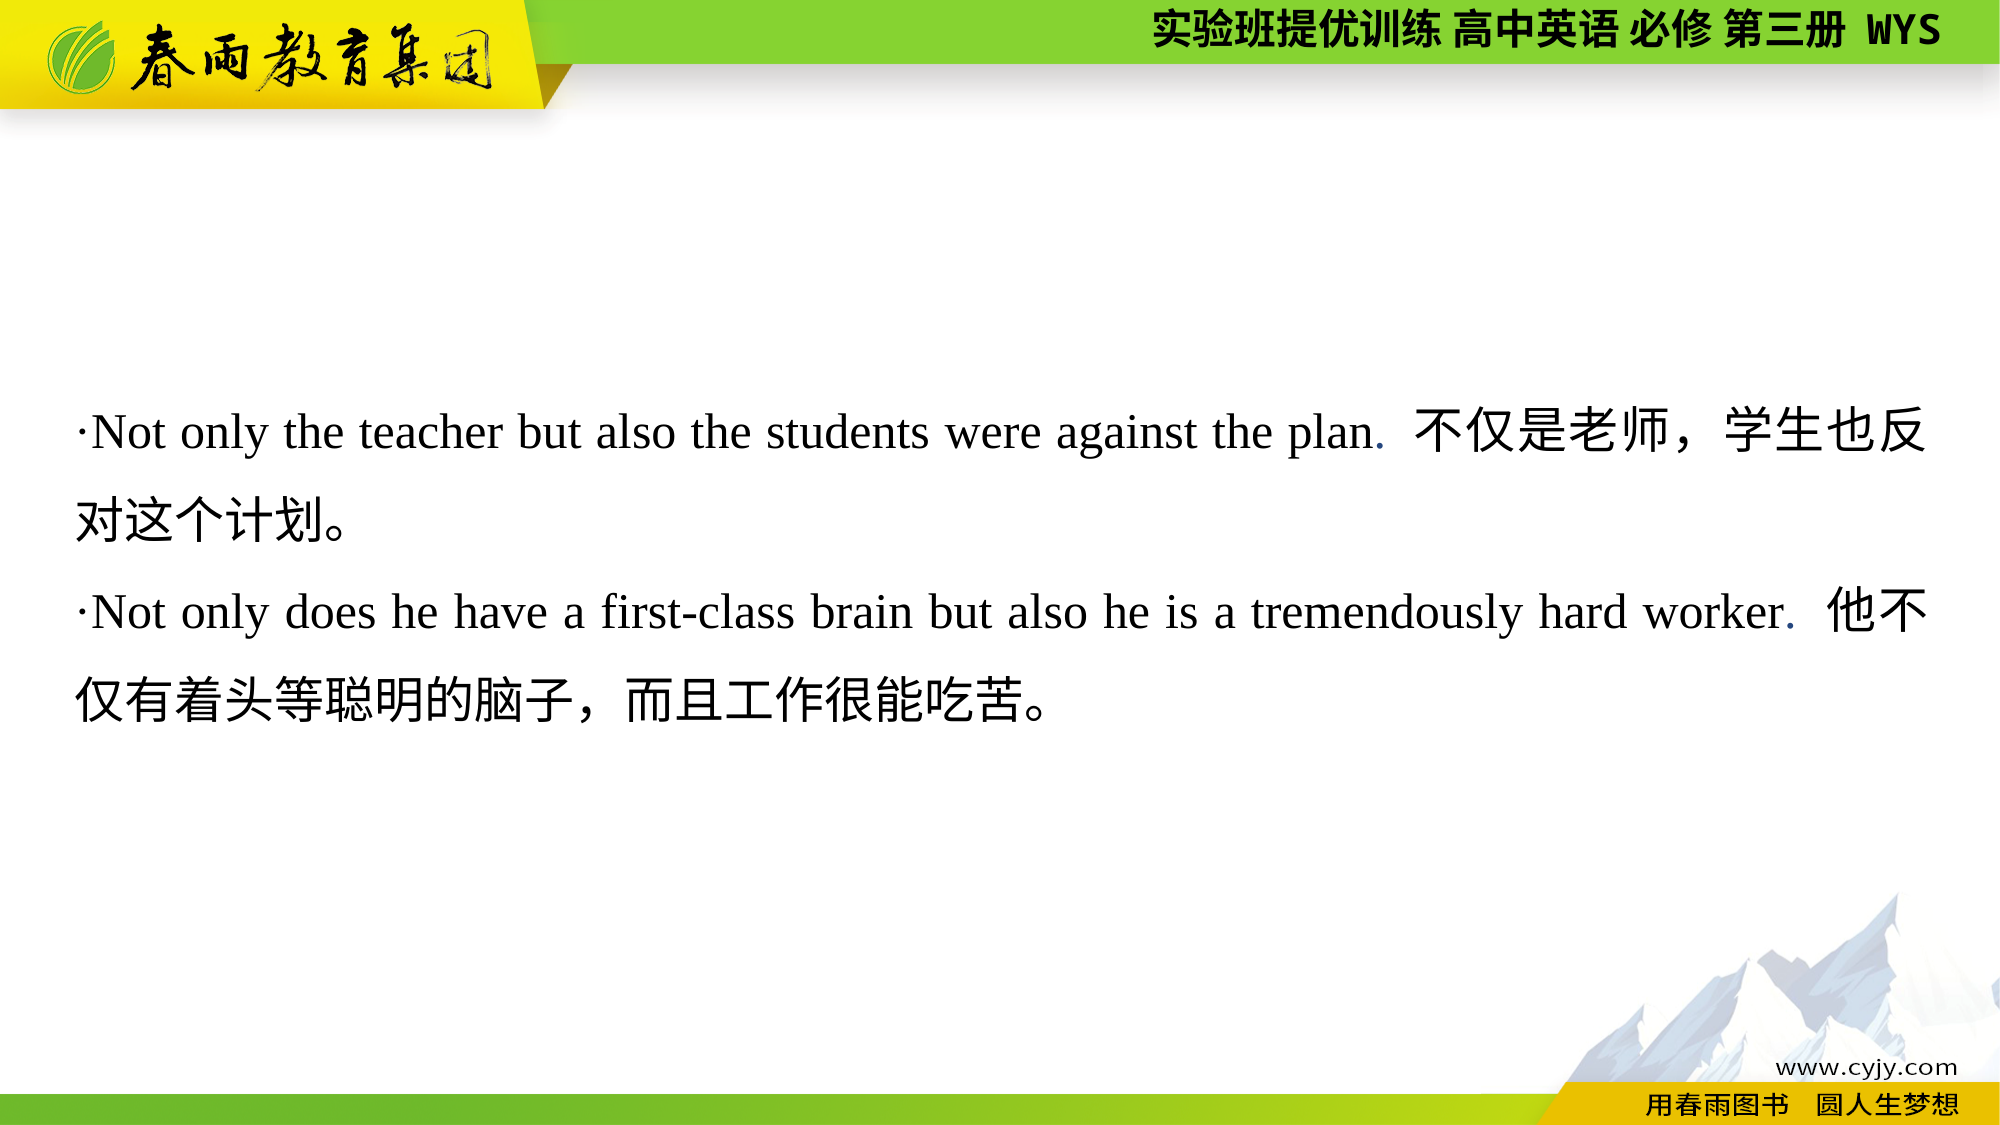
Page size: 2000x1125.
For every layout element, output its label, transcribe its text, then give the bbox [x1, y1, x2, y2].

picture [0, 0, 2000, 1125]
list ·Not only the teacher but also the students were against the plan. 不仅是老师，学生也反对这个计划。 ·Not only does he have a first-class brain but also he is a tremendously hard worker. 他不仅有着头等聪明的脑子，而且工作很能吃苦。 [59, 360, 1944, 728]
